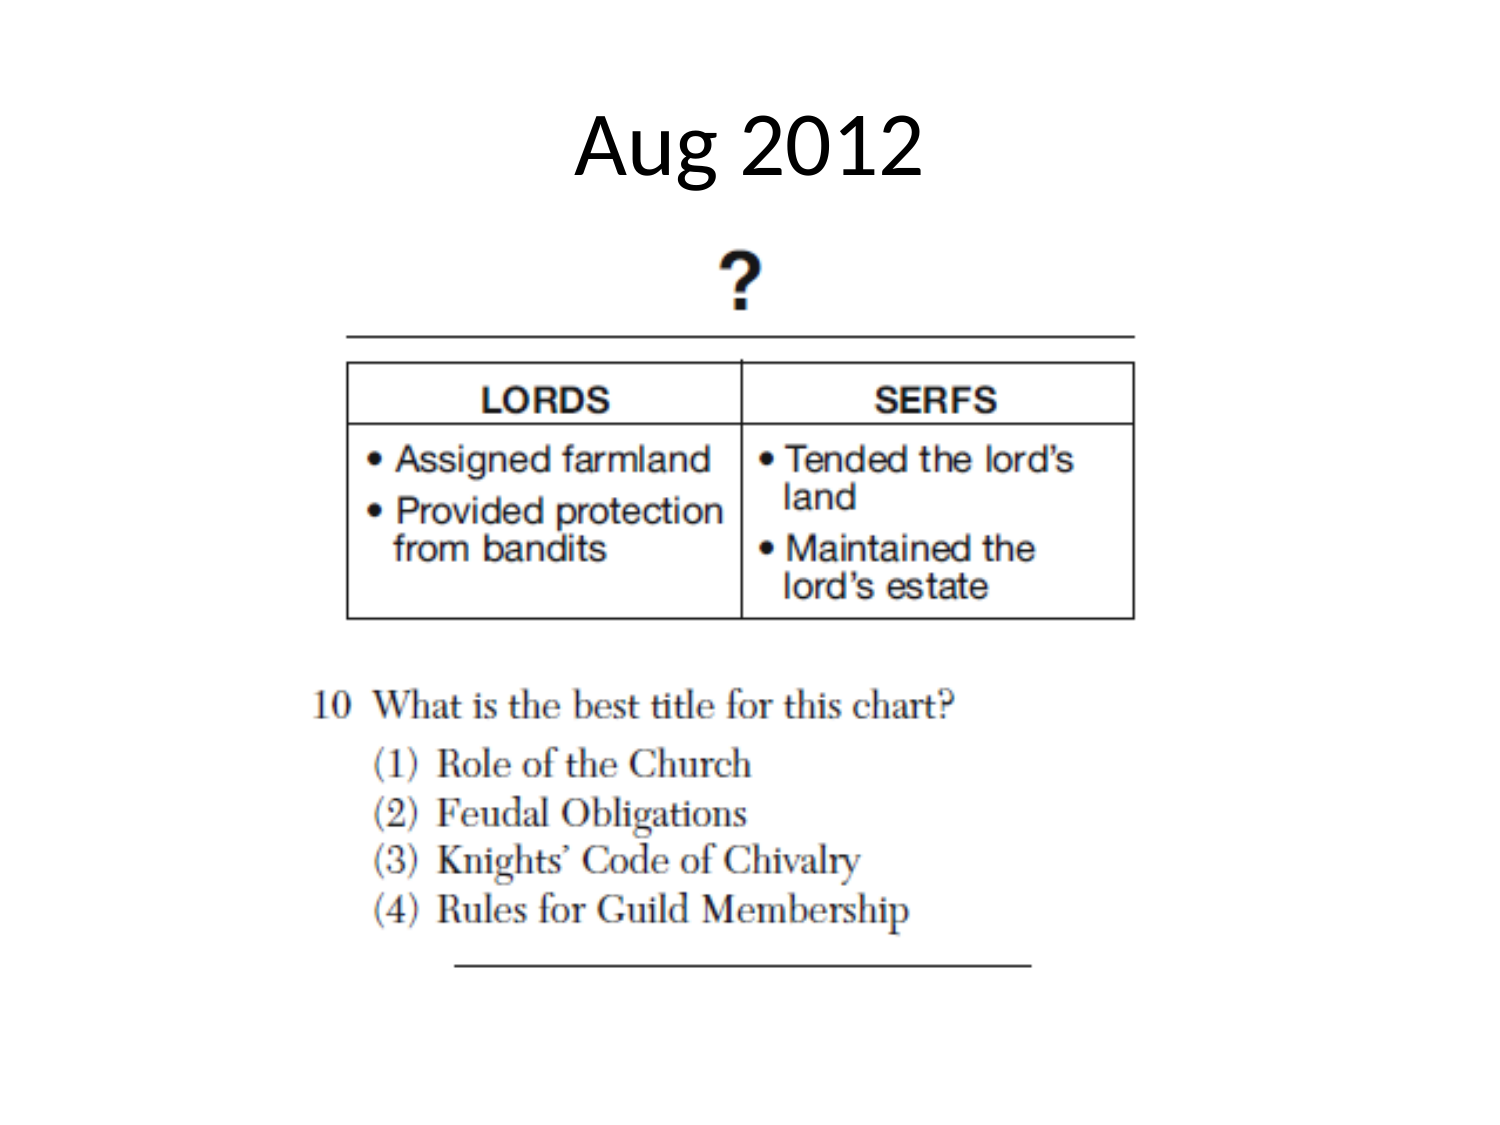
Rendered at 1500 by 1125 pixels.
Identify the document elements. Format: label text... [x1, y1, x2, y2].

picture [299, 212, 1213, 976]
title Aug 2012 [75, 45, 1425, 233]
